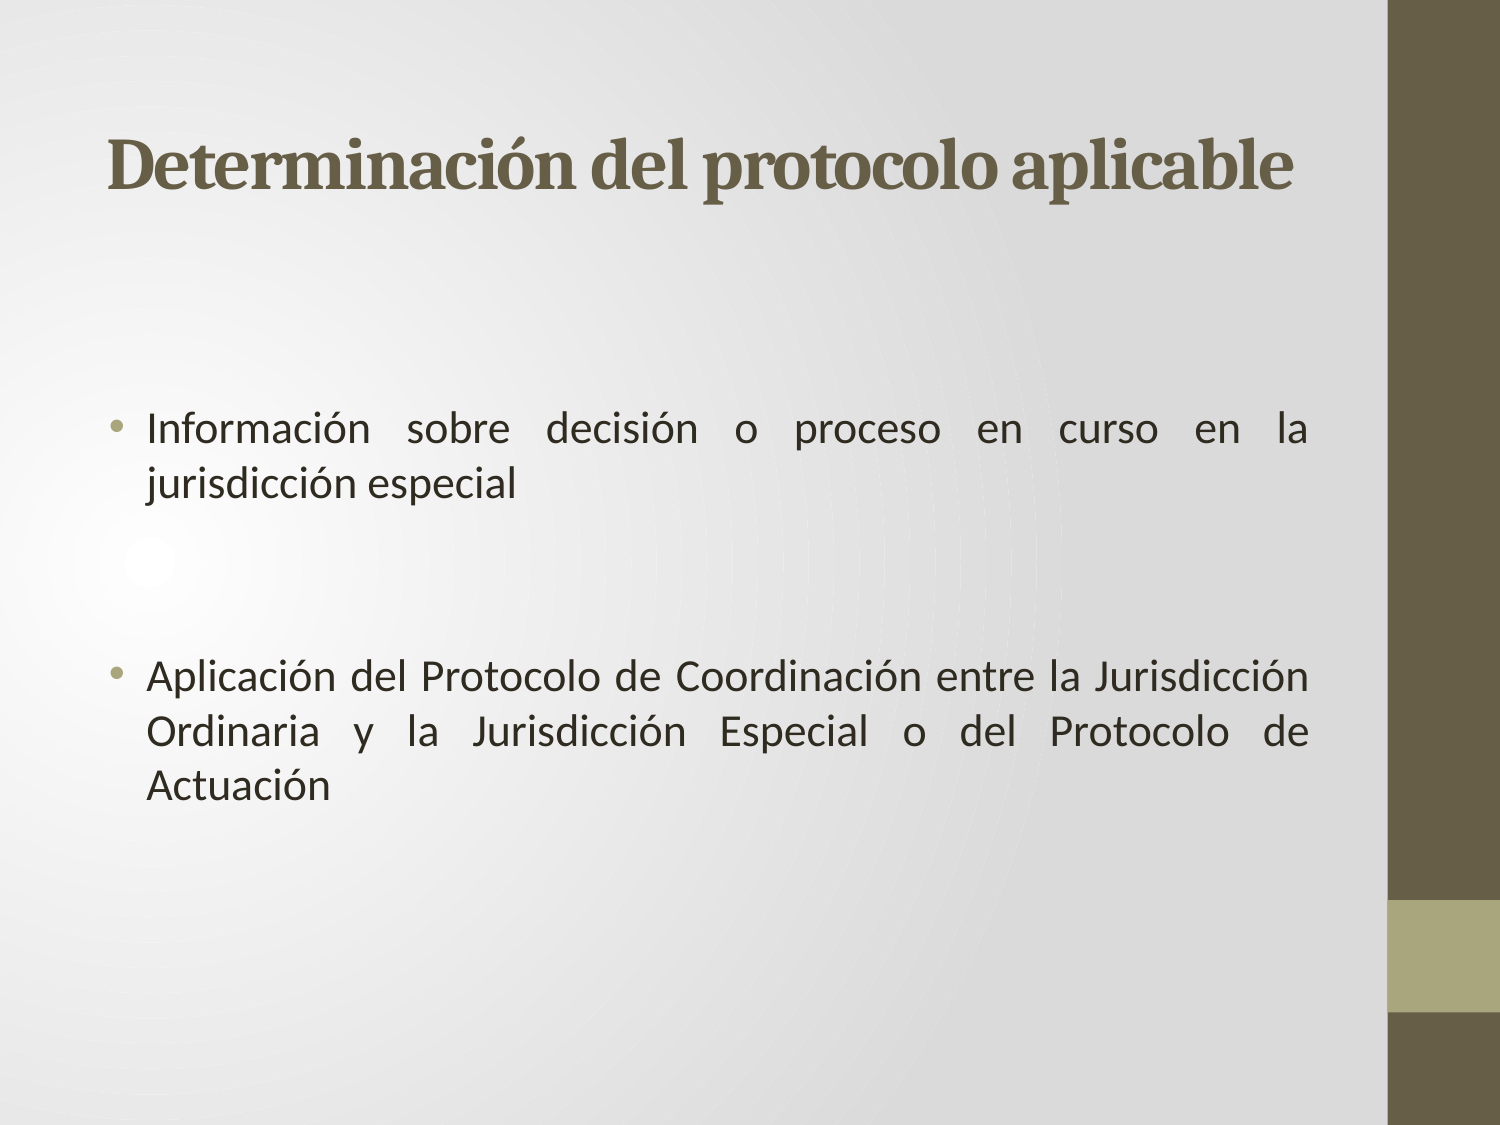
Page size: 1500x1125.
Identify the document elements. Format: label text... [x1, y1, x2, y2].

title Determinación del protocolo aplicable [76, 66, 1327, 254]
list Información sobre decisión o proceso en curso en la jurisdicción especial Aplicación del Protocolo de Coordinación entre la Jurisdicción Ordinaria y la Jurisdicción Especial o del Protocolo de Actuación [75, 262, 1325, 1050]
